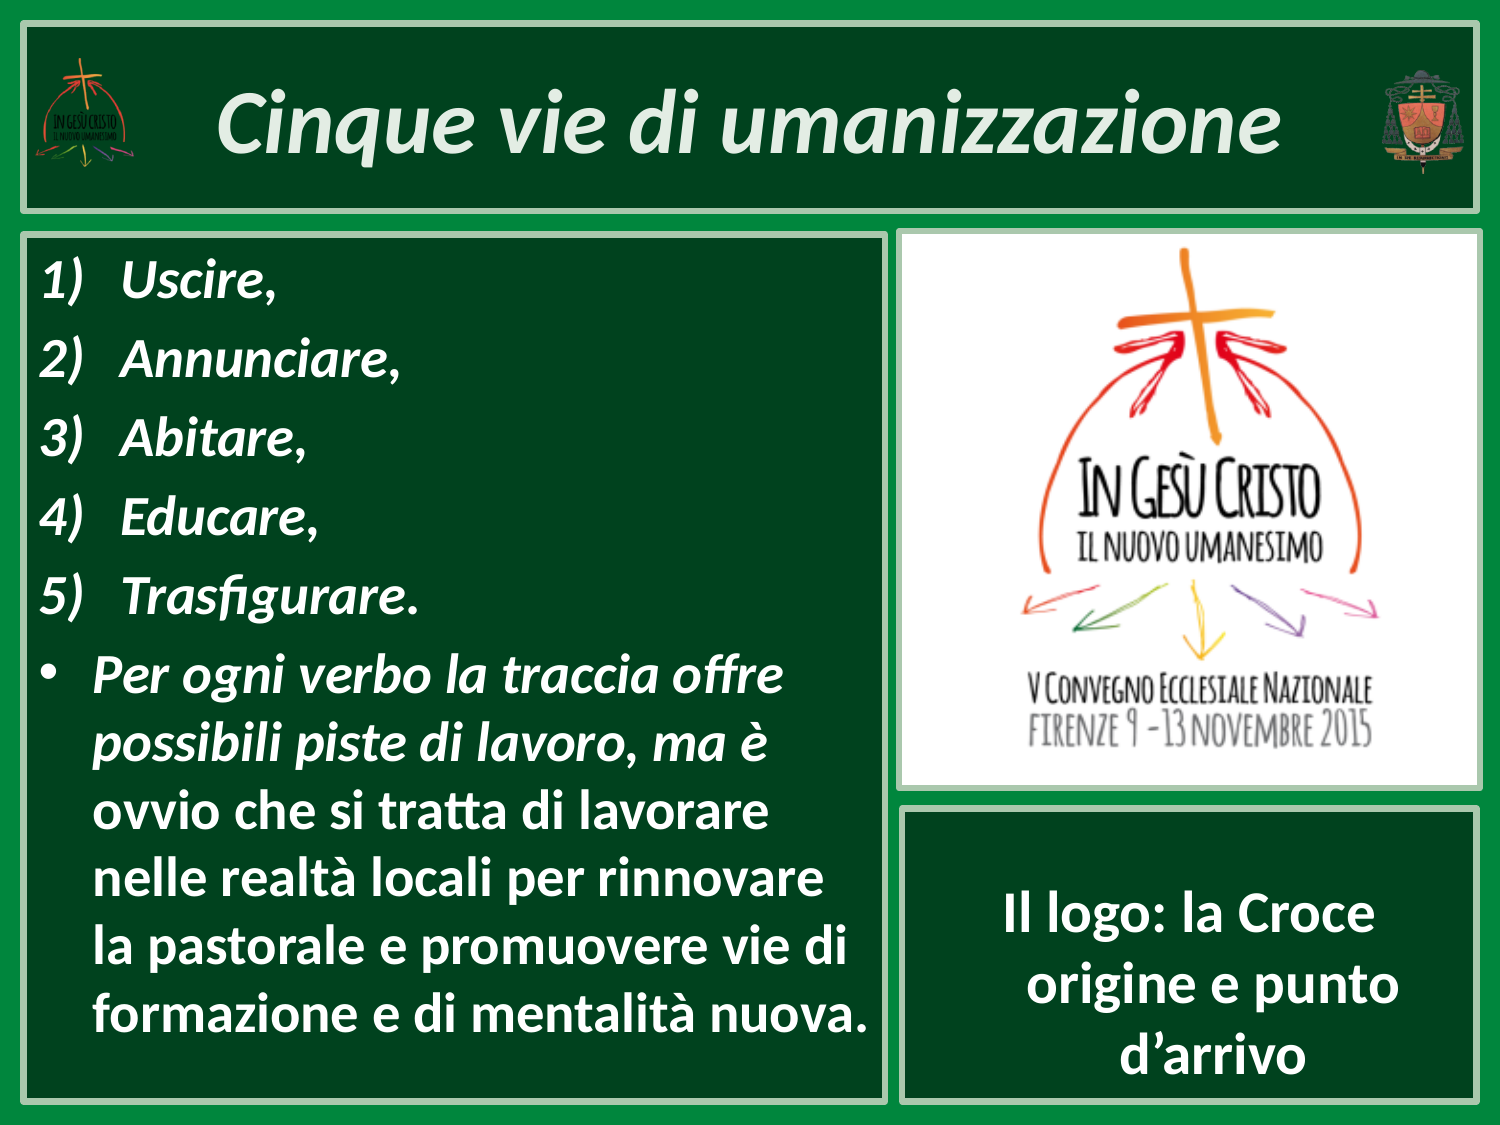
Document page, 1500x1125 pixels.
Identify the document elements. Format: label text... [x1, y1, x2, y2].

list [902, 234, 1477, 786]
picture [34, 58, 135, 167]
title Cinque vie di umanizzazione [23, 23, 1477, 211]
text_box Il logo: la Croce origine e punto d’arrivo [902, 808, 1477, 1102]
picture [1382, 70, 1465, 175]
list Uscire, Annunciare, Abitare, Educare, Trasfigurare. Per ogni verbo la traccia offre possibili piste di lavoro, ma è ovvio che si tratta di lavorare nelle realtà locali per rinnovare la pastorale e promuovere vie di formazione e di mentalità nuova. [23, 234, 886, 1102]
